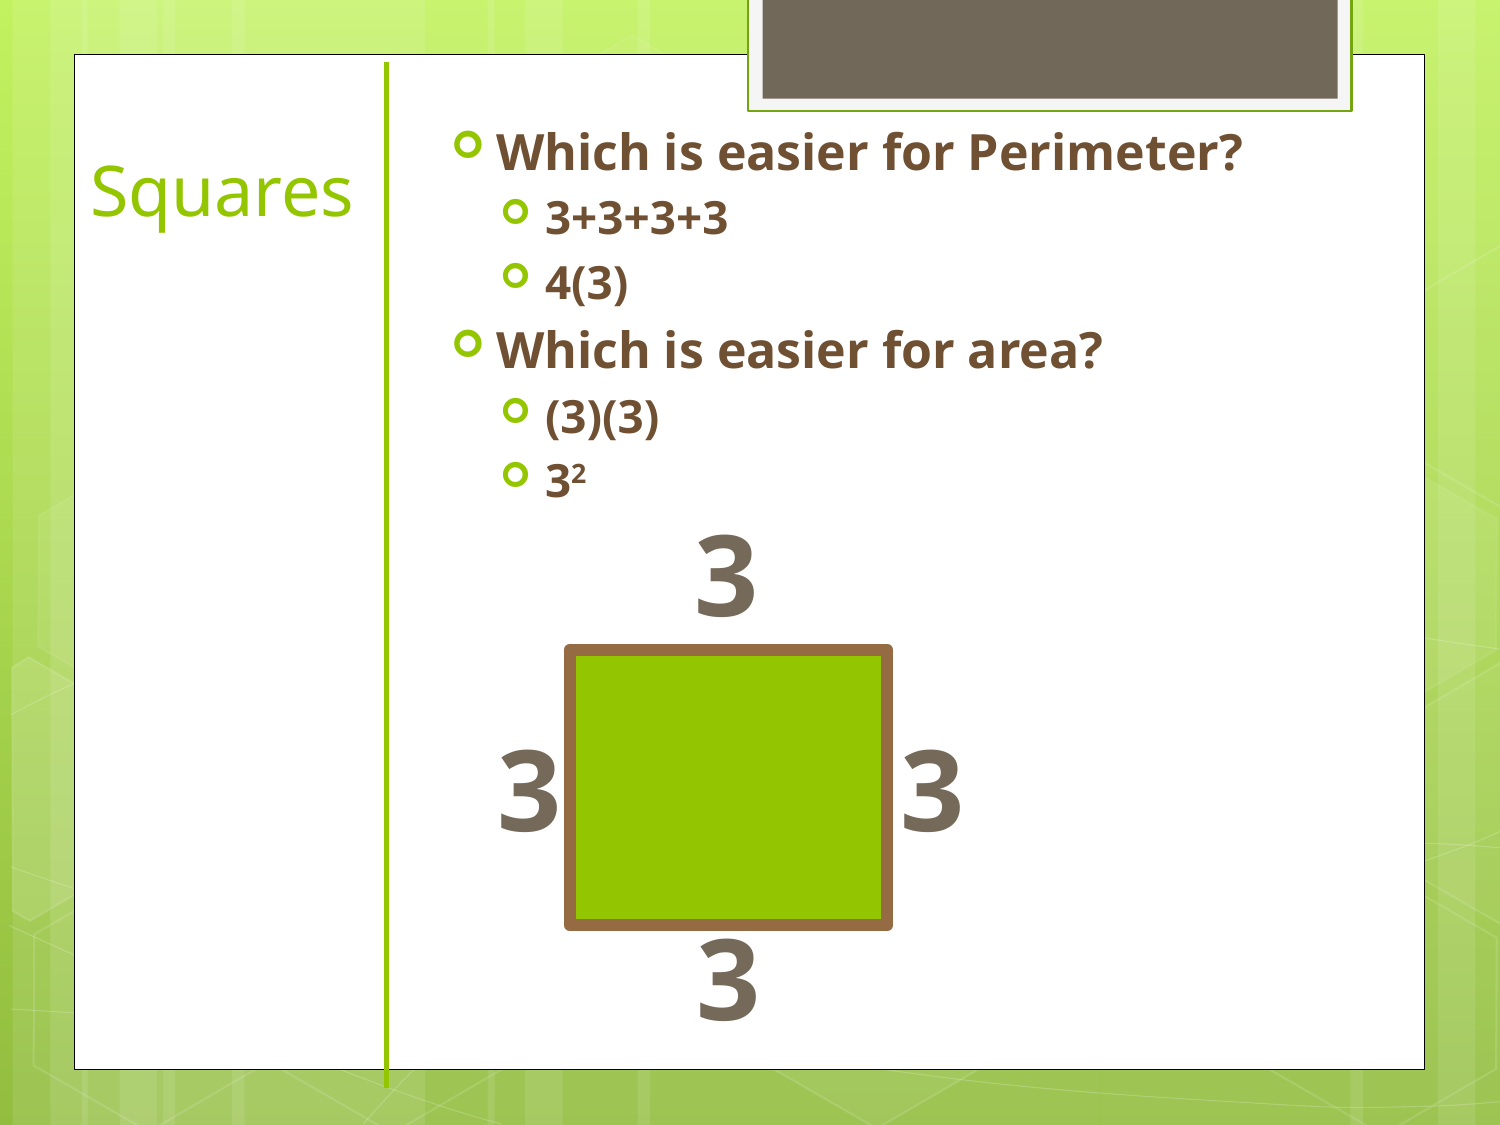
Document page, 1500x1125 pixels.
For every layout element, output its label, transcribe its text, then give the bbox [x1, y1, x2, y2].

title Squares [390, 137, 400, 238]
text_box 3 [679, 496, 774, 647]
title Squares [75, 137, 382, 238]
text_box 3 [885, 711, 980, 862]
text_box 3 [681, 899, 776, 1050]
list Which is easier for Perimeter? 3+3+3+3 4(3) Which is easier for area? (3)(3) 32 [425, 112, 1425, 1063]
text_box 3 [482, 711, 577, 862]
text_box [568, 649, 888, 926]
